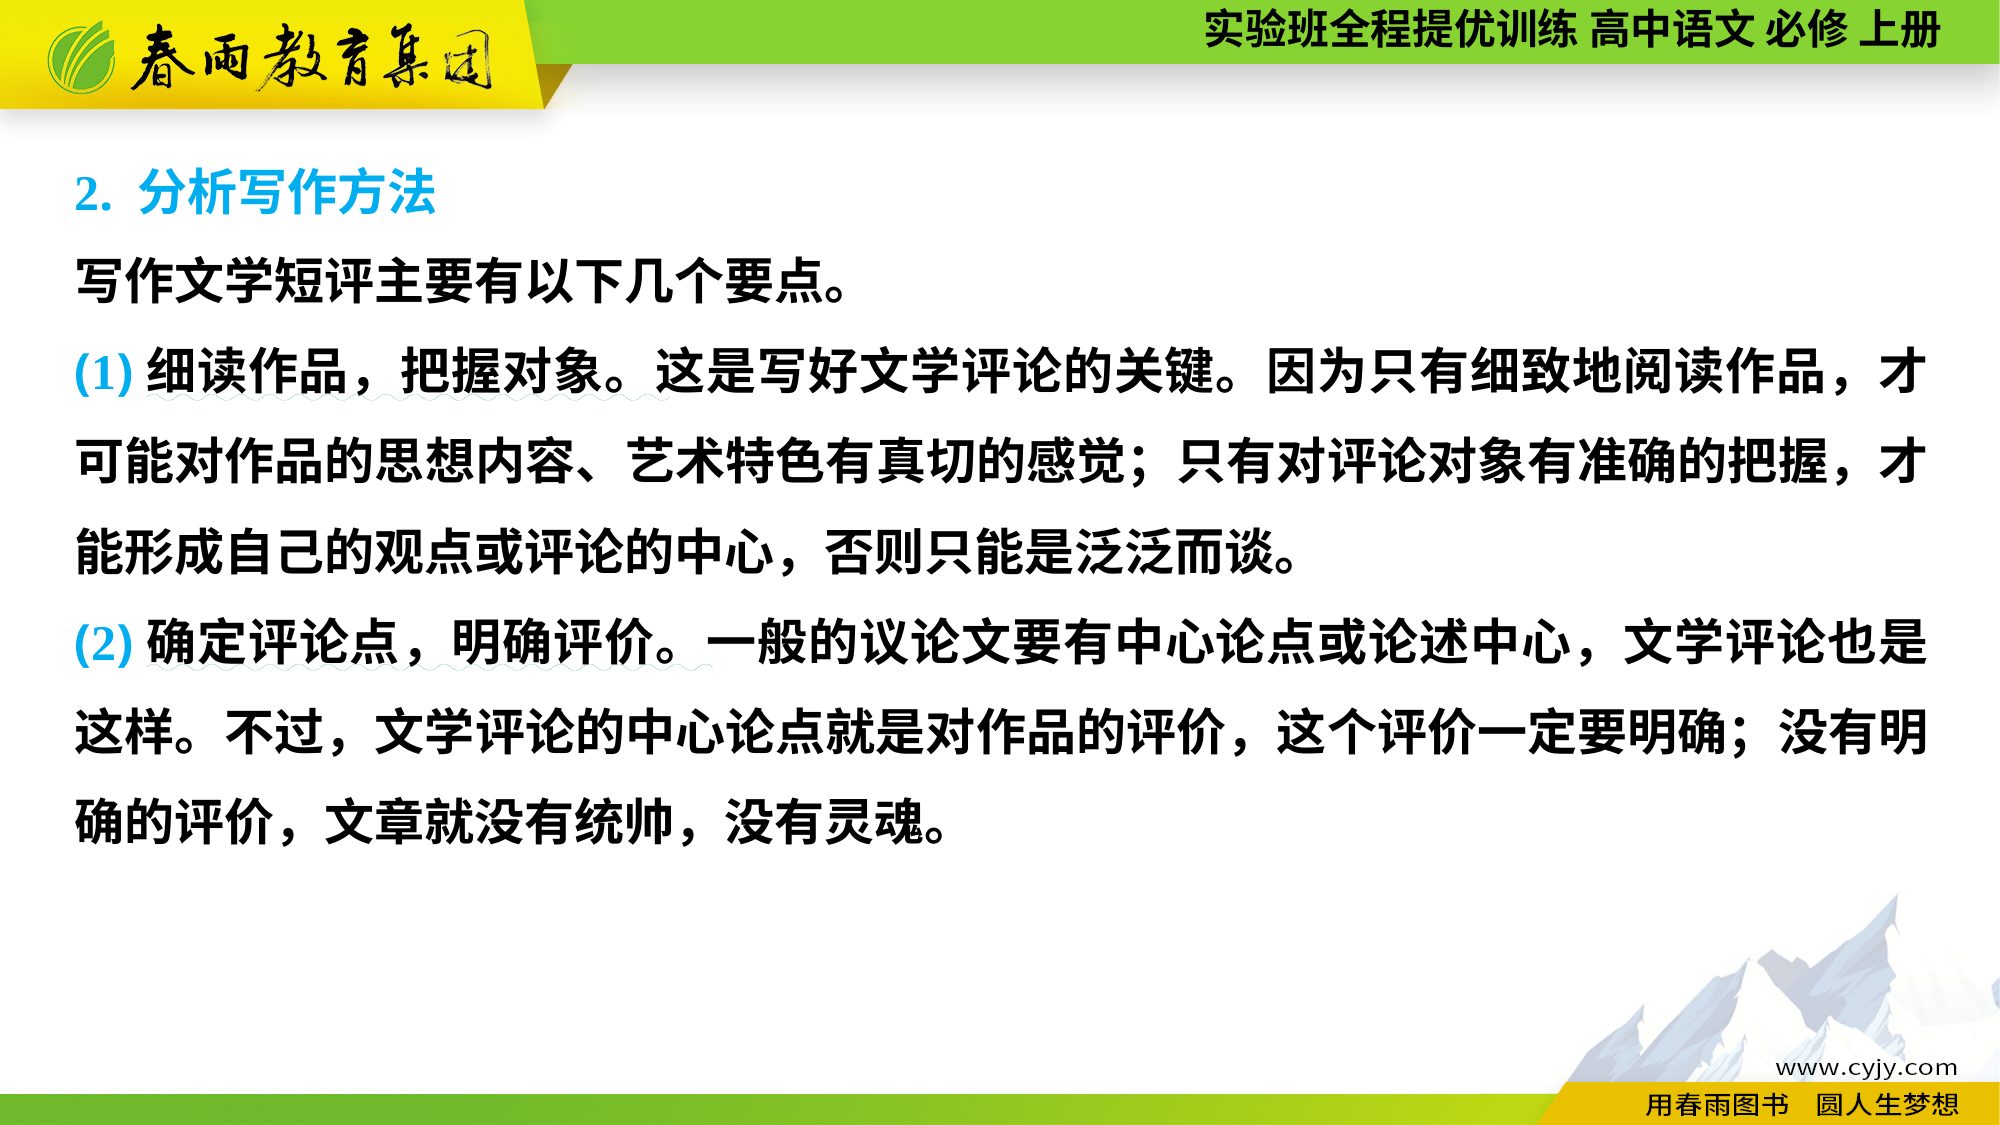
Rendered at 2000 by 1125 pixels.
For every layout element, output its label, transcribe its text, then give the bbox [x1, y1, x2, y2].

picture [0, 0, 2000, 1125]
list 2. 分析写作方法 写作文学短评主要有以下几个要点。 (1)细读作品，把握对象。这是写好文学评论的关键。因为只有细致地阅读作品，才可能对作品的思想内容、艺术特色有真切的感觉；只有对评论对象有准确的把握，才能形成自己的观点或评论的中心，否则只能是泛泛而谈。 (2)确定评论点，明确评价。一般的议论文要有中心论点或论述中心，文学评论也是这样。不过，文学评论的中心论点就是对作品的评价，这个评价一定要明确；没有明确的评价，文章就没有统帅，没有灵魂。 [59, 122, 1944, 865]
